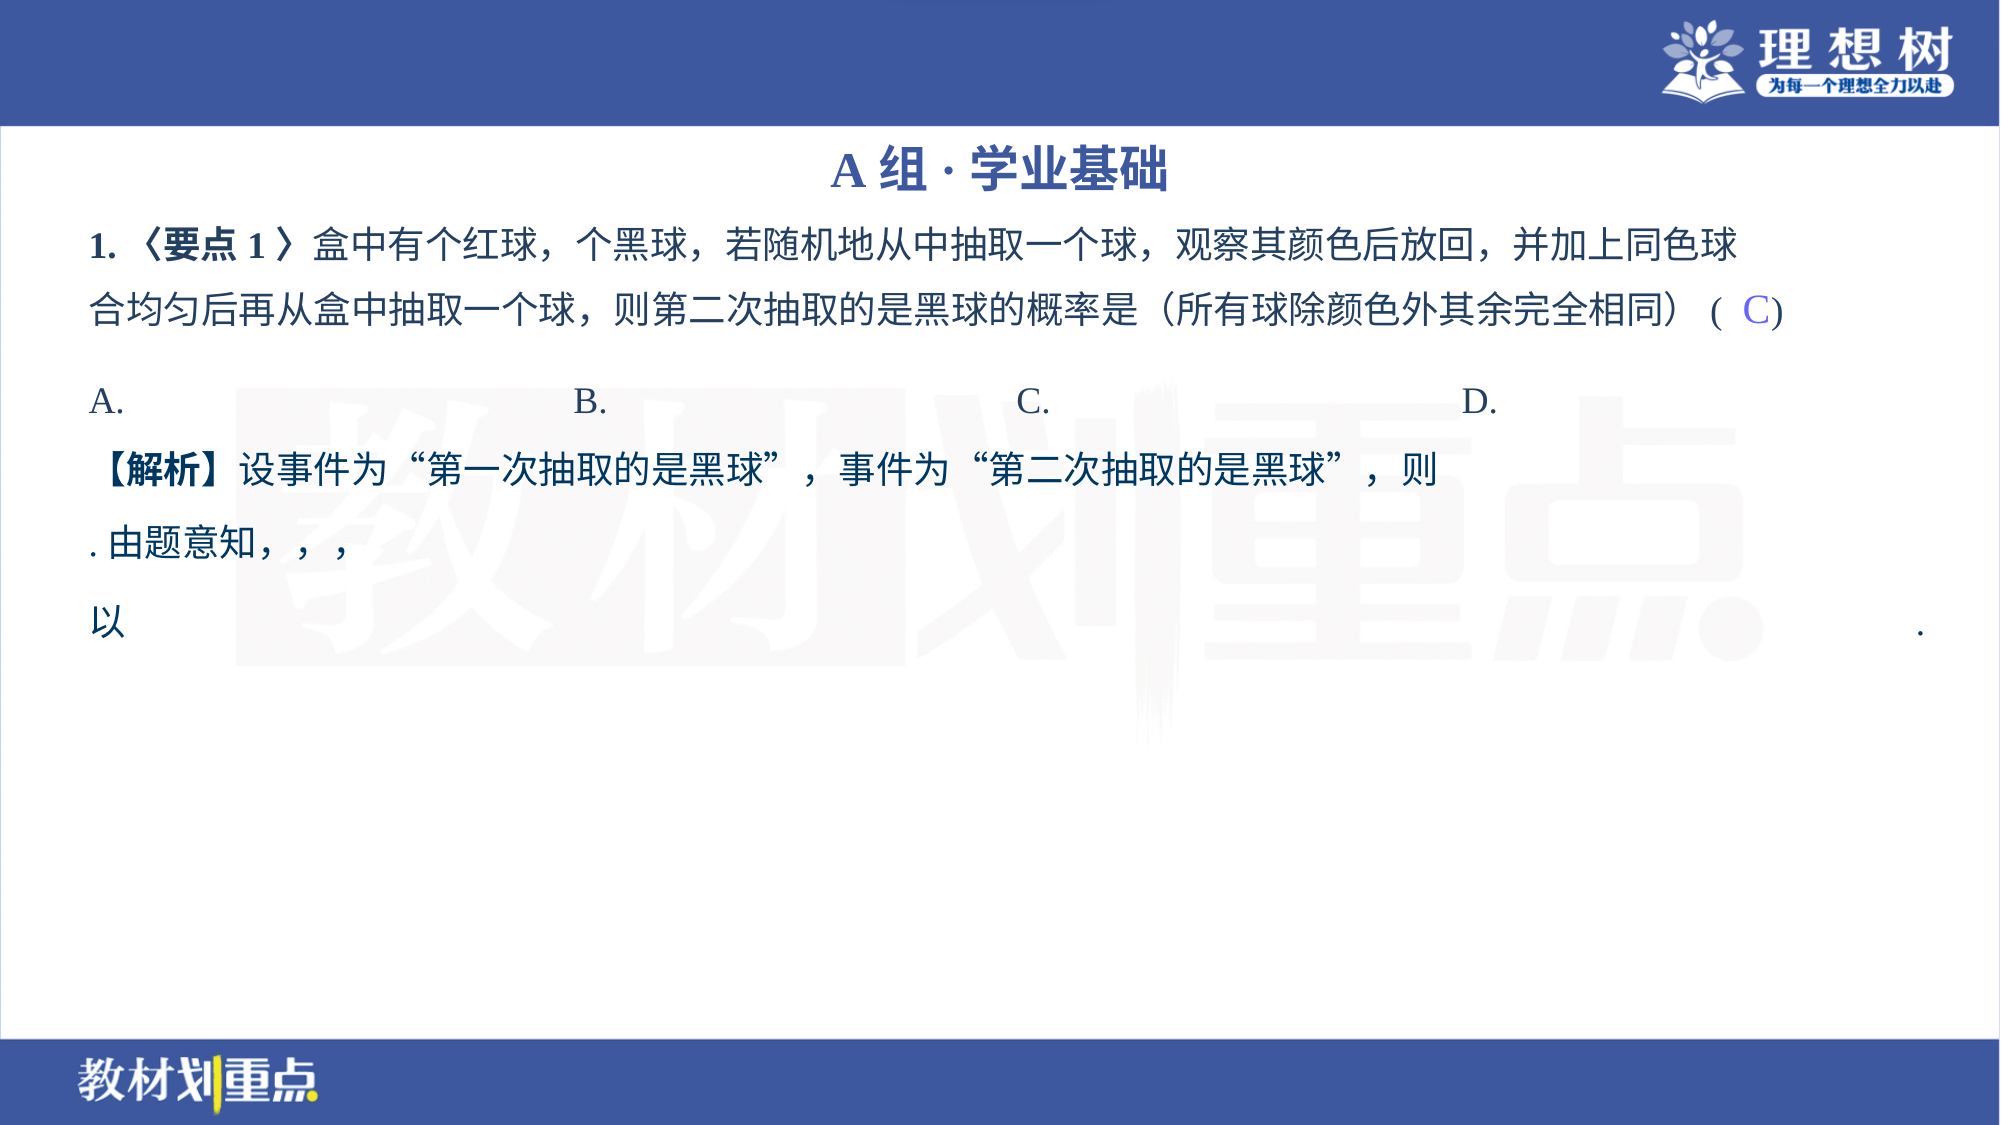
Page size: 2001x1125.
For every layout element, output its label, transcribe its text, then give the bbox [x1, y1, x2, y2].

text_box C [1727, 279, 1786, 330]
text_box A组·学业基础 [88, 135, 1911, 196]
picture [0, 0, 2000, 1125]
